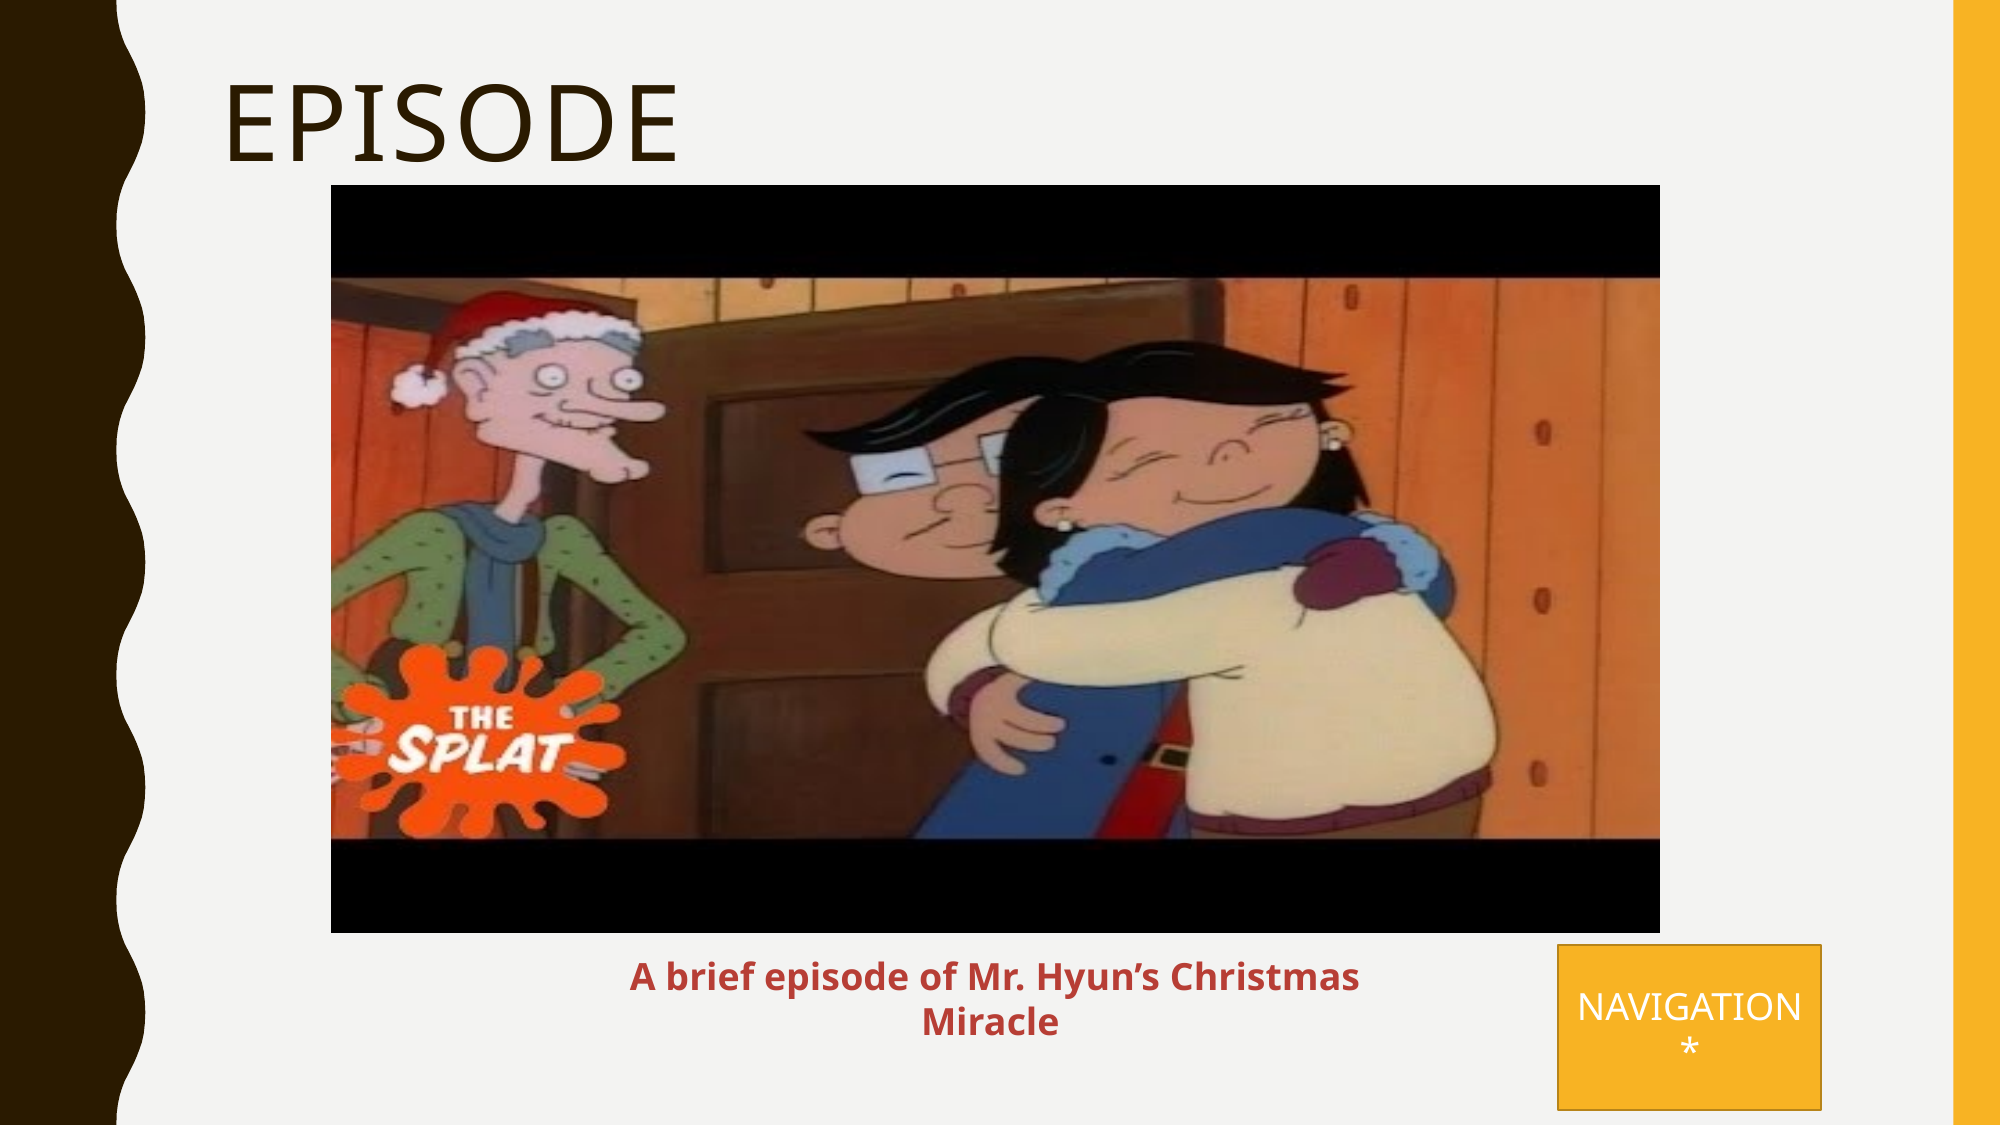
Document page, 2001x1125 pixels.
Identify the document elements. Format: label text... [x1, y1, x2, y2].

title Episode [205, 62, 1875, 308]
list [330, 185, 1661, 934]
text_box NAVIGATION * [1557, 944, 1822, 1111]
text_box A brief episode of Mr. Hyun’s Christmas Miracle [610, 945, 1381, 1050]
